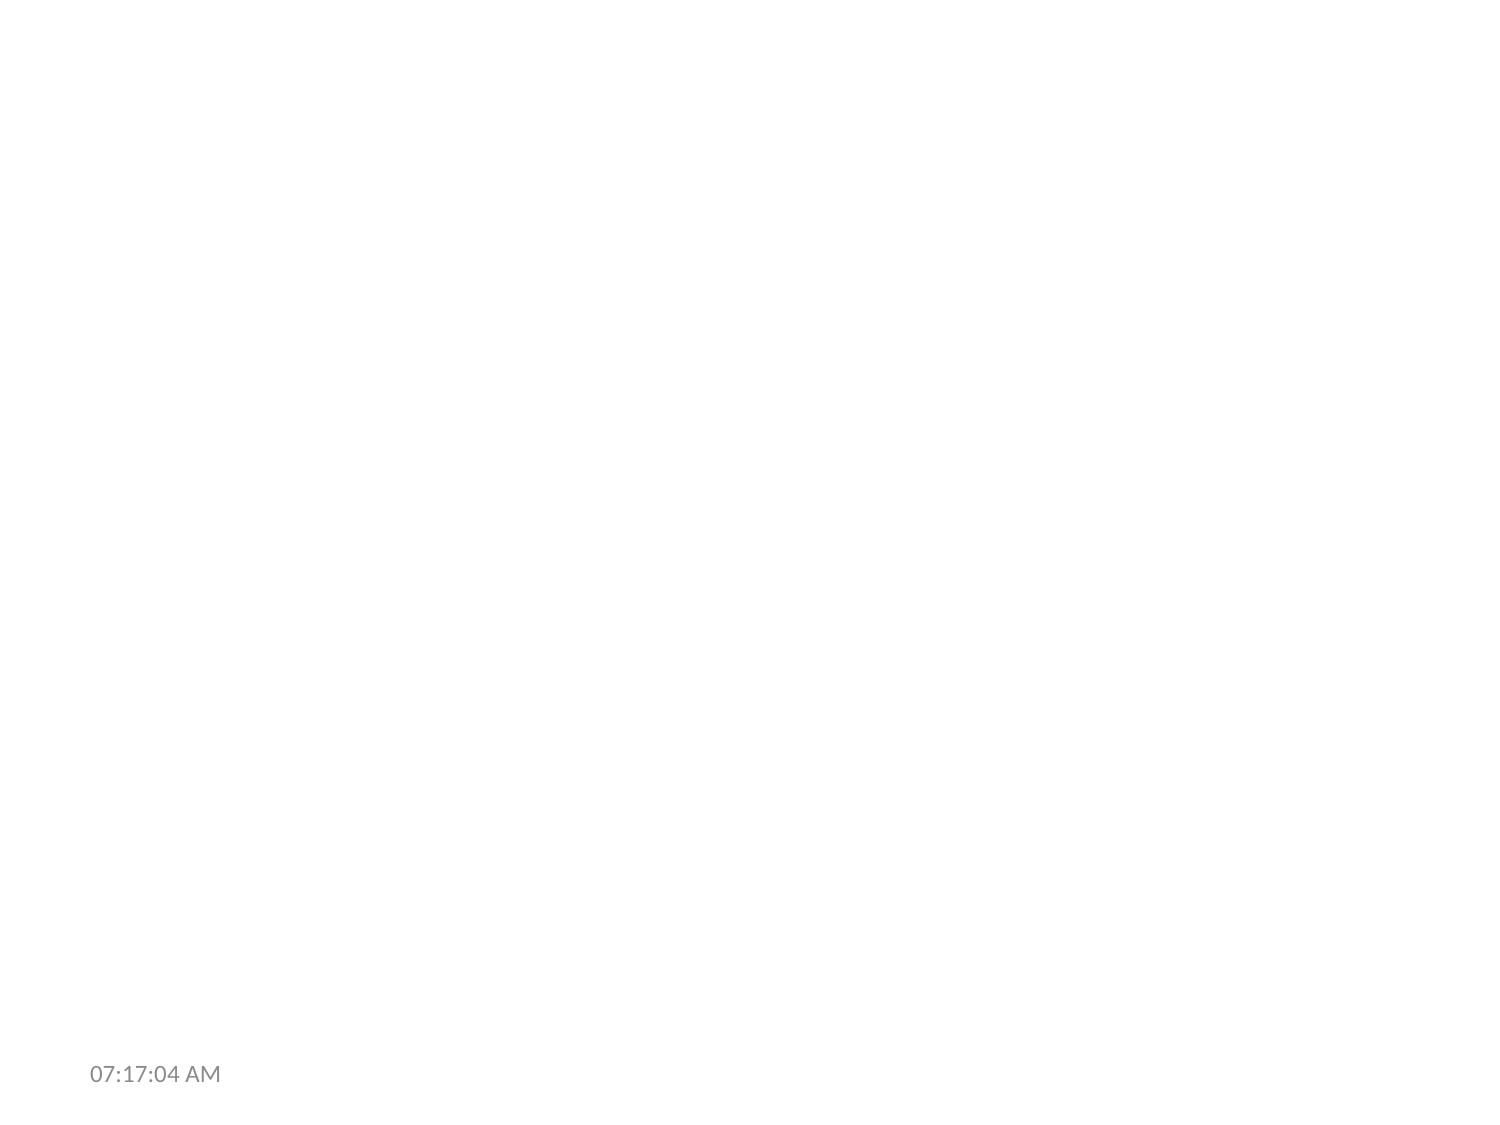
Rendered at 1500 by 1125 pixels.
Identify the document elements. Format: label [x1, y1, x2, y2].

slide_number [75, 1042, 425, 1103]
